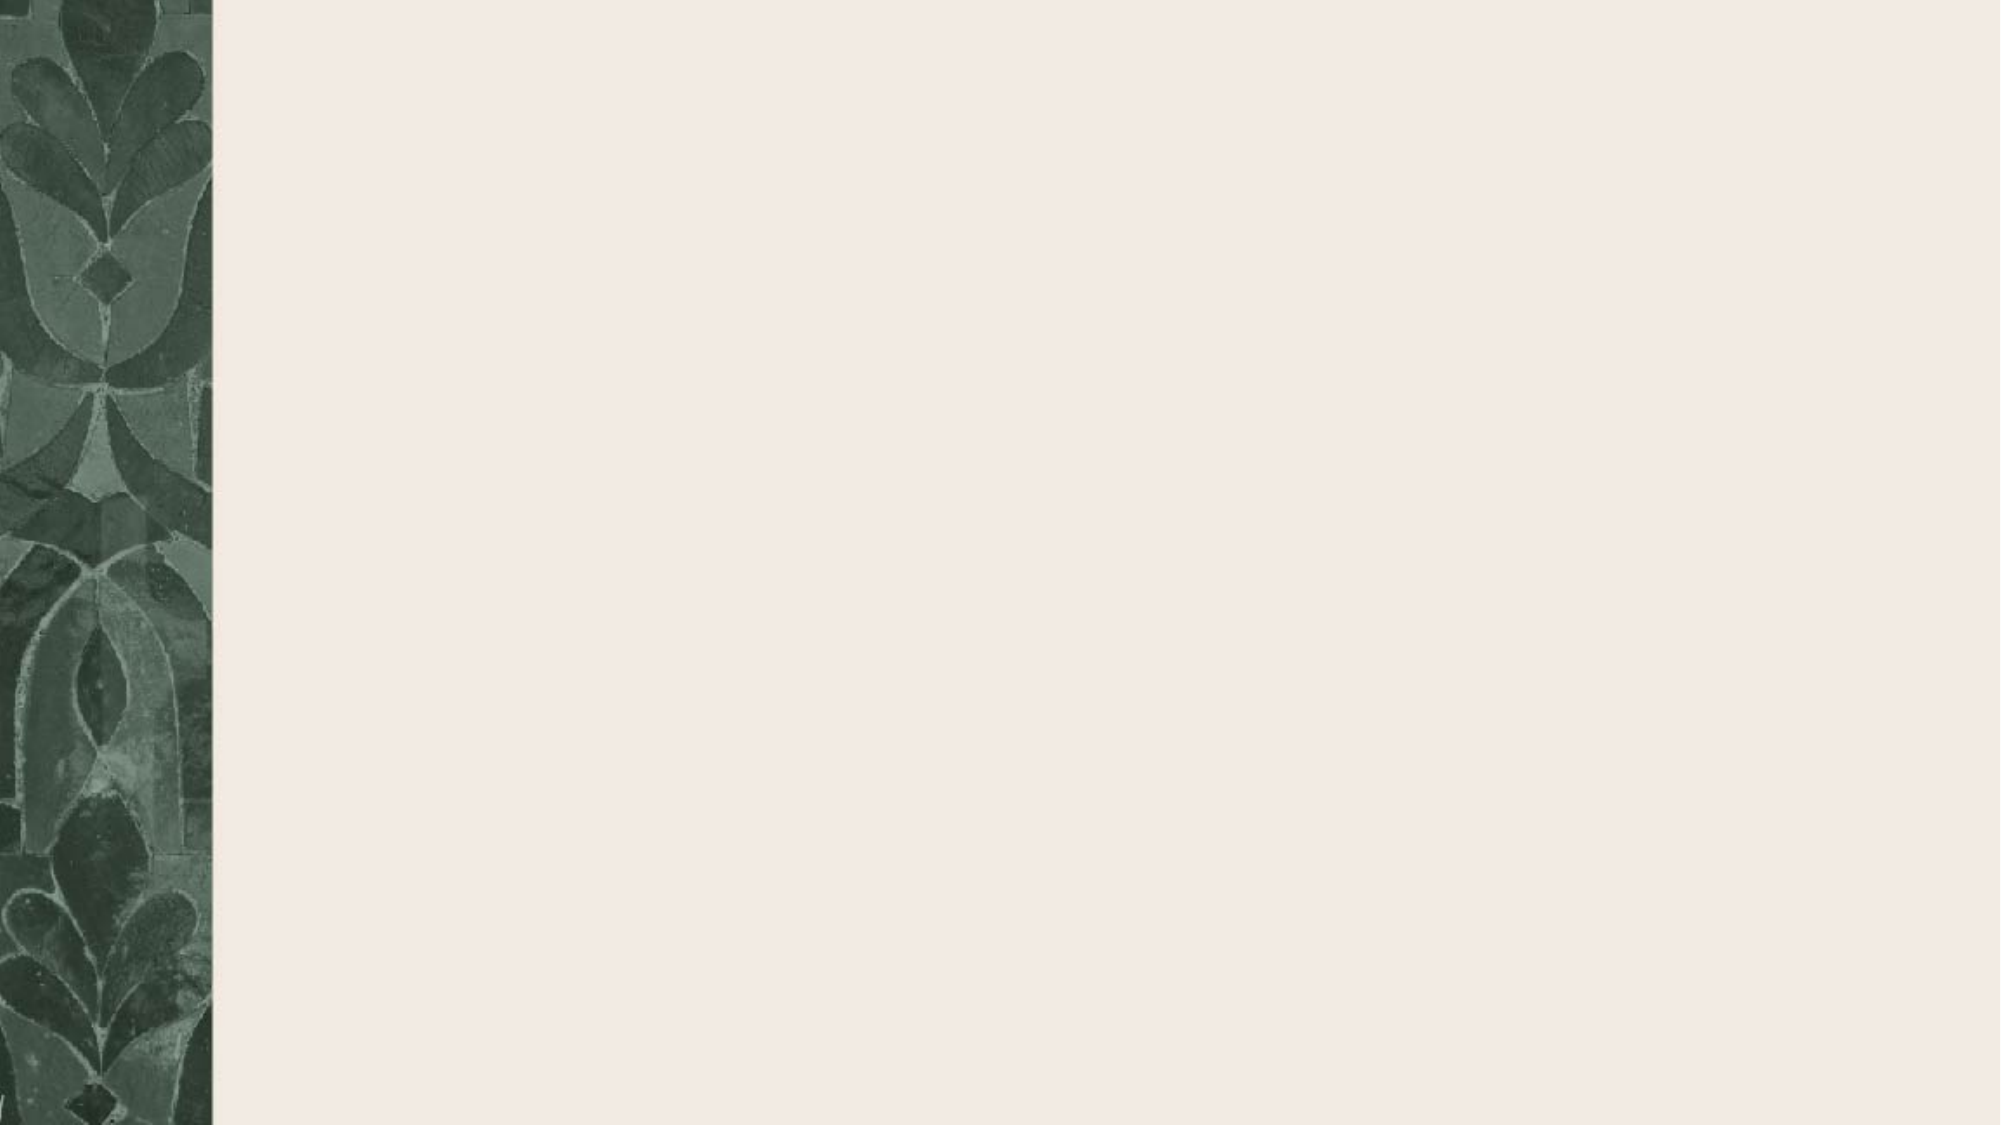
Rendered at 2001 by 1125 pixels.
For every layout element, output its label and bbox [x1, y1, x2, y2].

text_box [0, 0, 2000, 1125]
